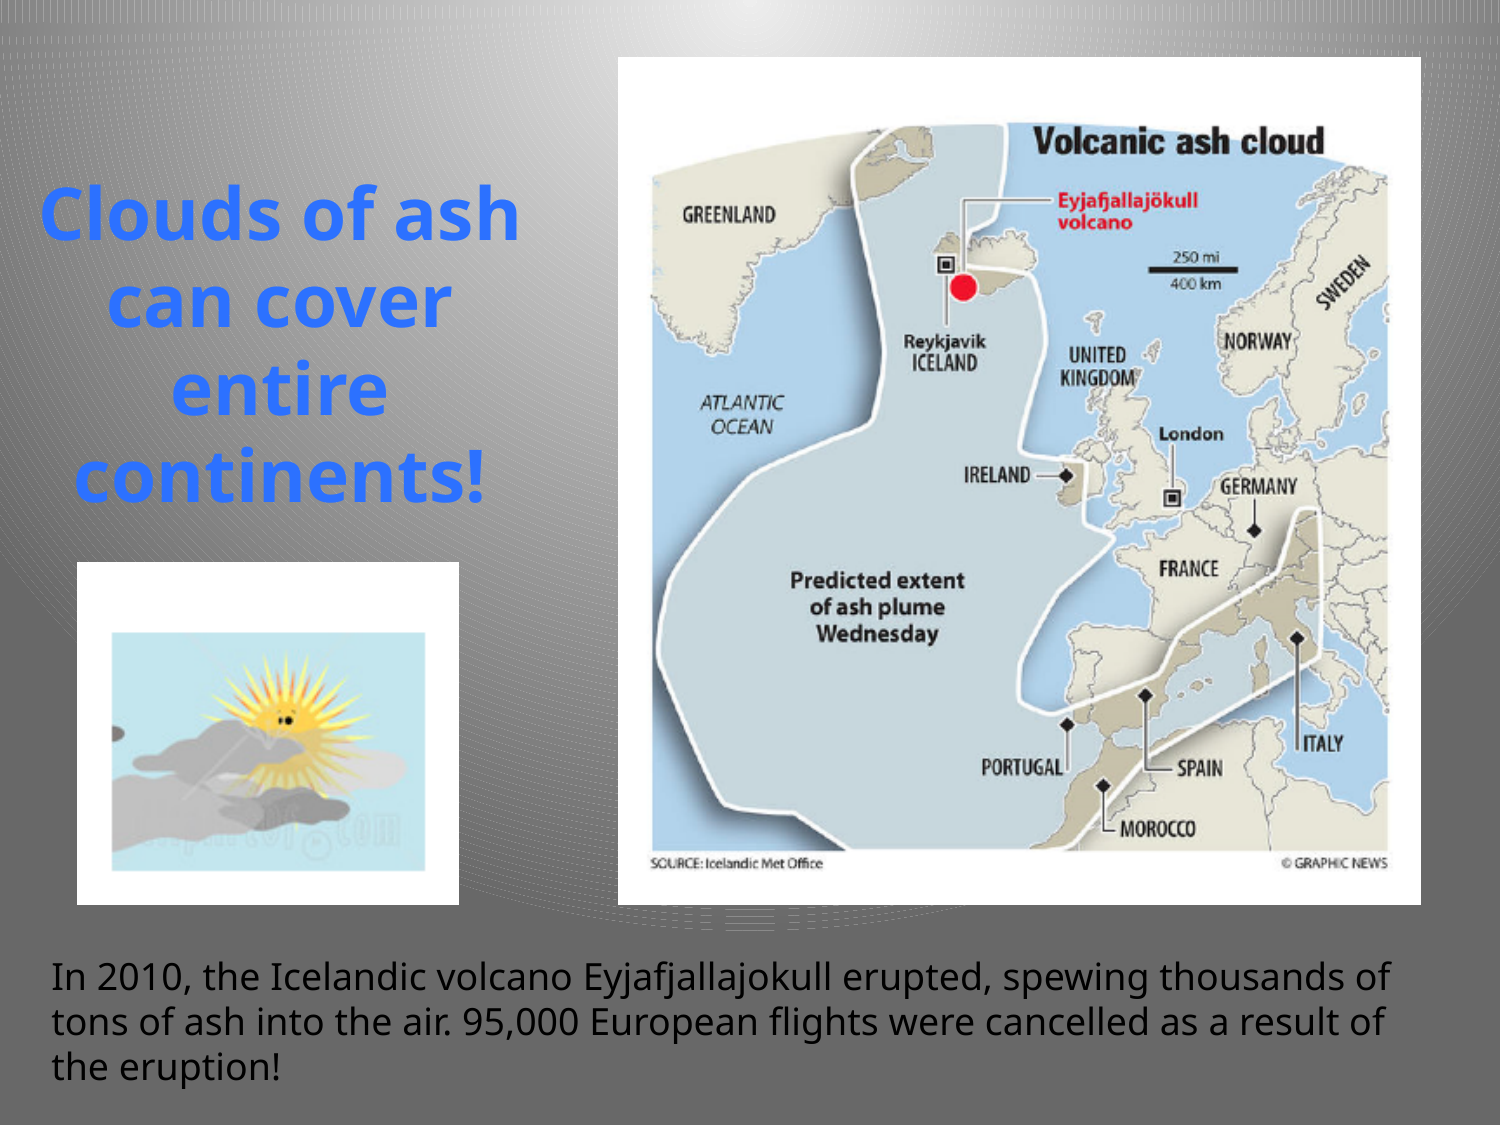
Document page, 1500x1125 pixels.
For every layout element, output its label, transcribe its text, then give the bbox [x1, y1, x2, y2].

text_box In 2010, the Icelandic volcano Eyjafjallajokull erupted, spewing thousands of tons of ash into the air. 95,000 European flights were cancelled as a result of the eruption! [36, 945, 1466, 1095]
title Clouds of ash can cover entire continents! [0, 17, 561, 525]
picture [77, 561, 460, 905]
picture [618, 56, 1422, 905]
